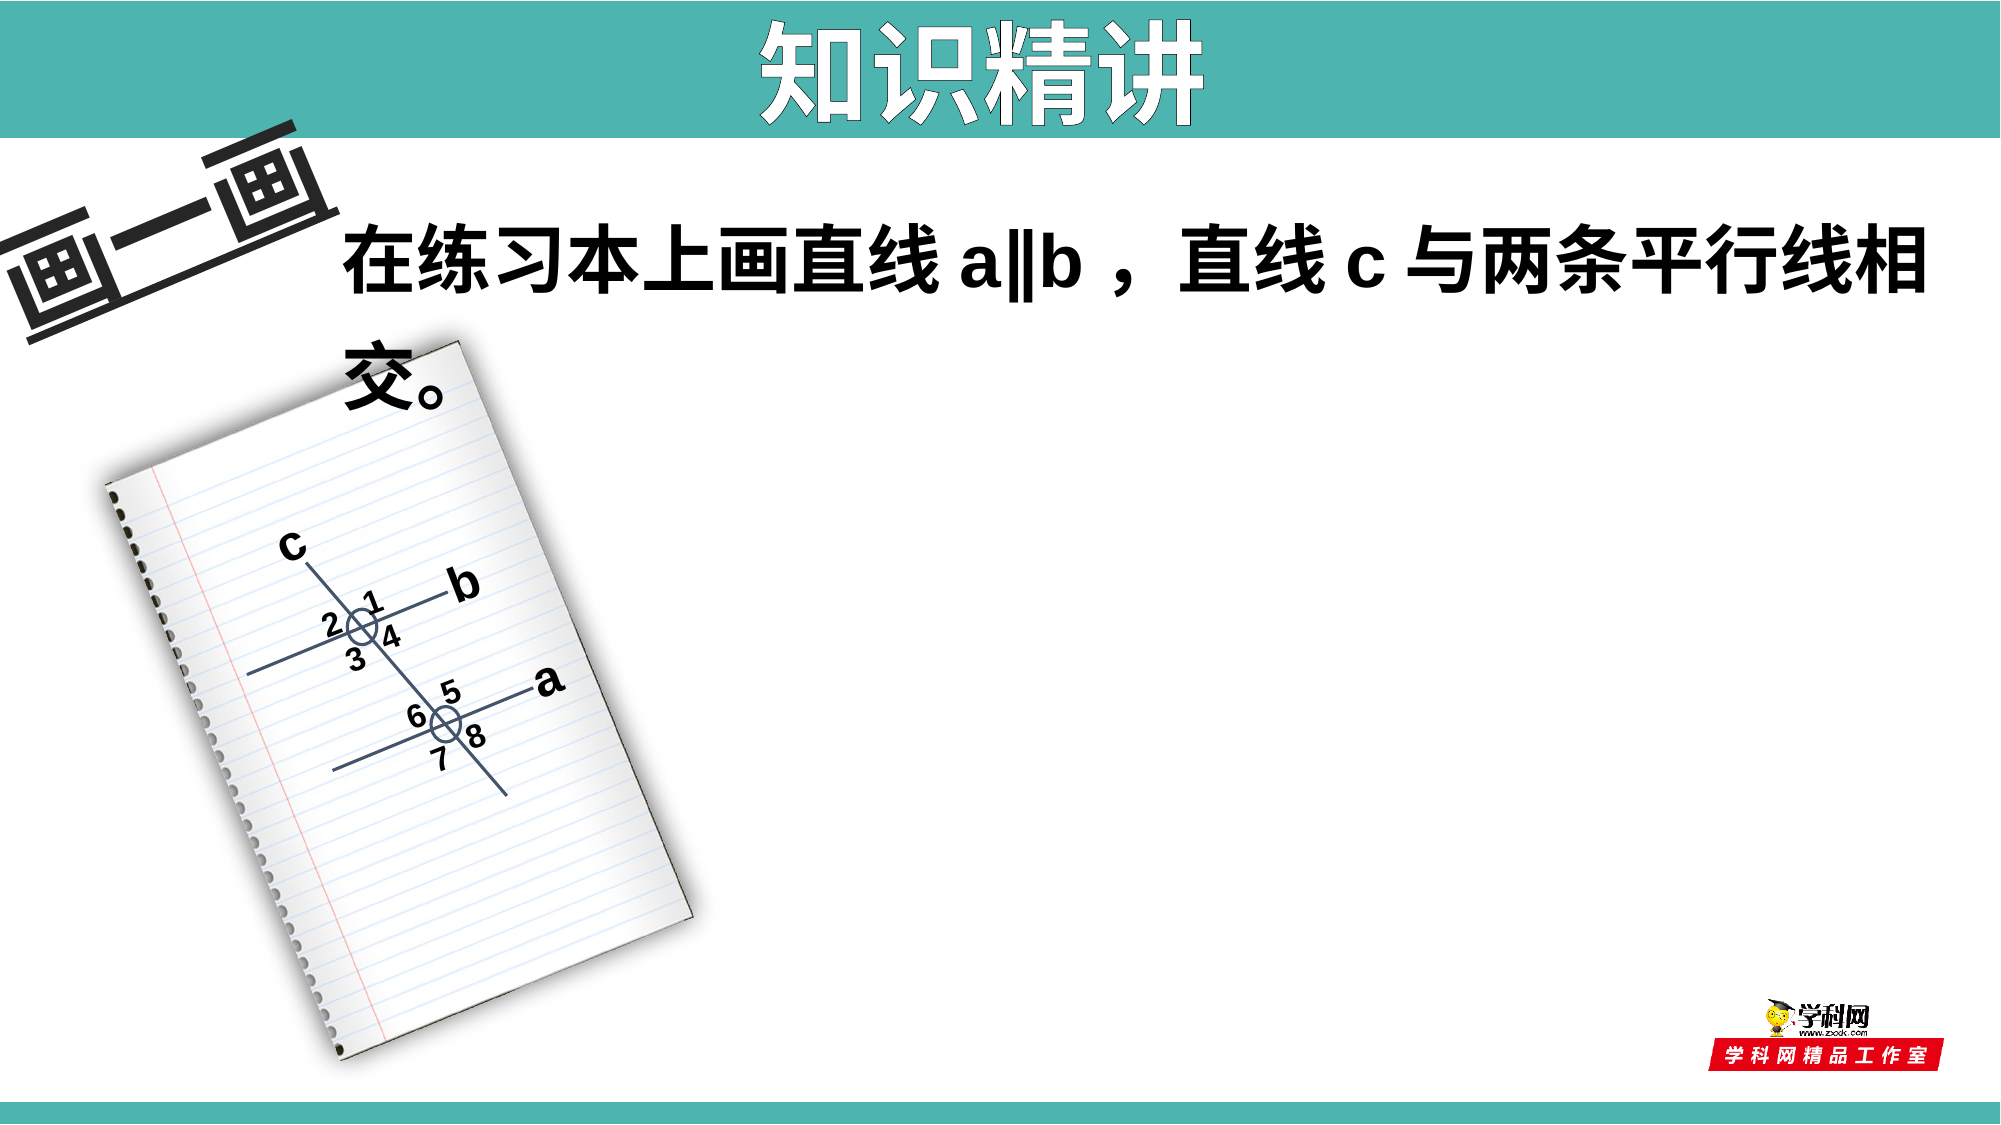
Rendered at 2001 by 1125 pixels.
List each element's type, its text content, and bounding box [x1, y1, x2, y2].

text_box 画一画 [0, 34, 472, 373]
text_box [246, 501, 576, 796]
picture [0, 1, 2001, 1124]
text_box 在练习本上画直线a∥b，直线c与两条平行线相交。 [326, 177, 2000, 427]
text_box 知识精讲 [742, 0, 1223, 146]
